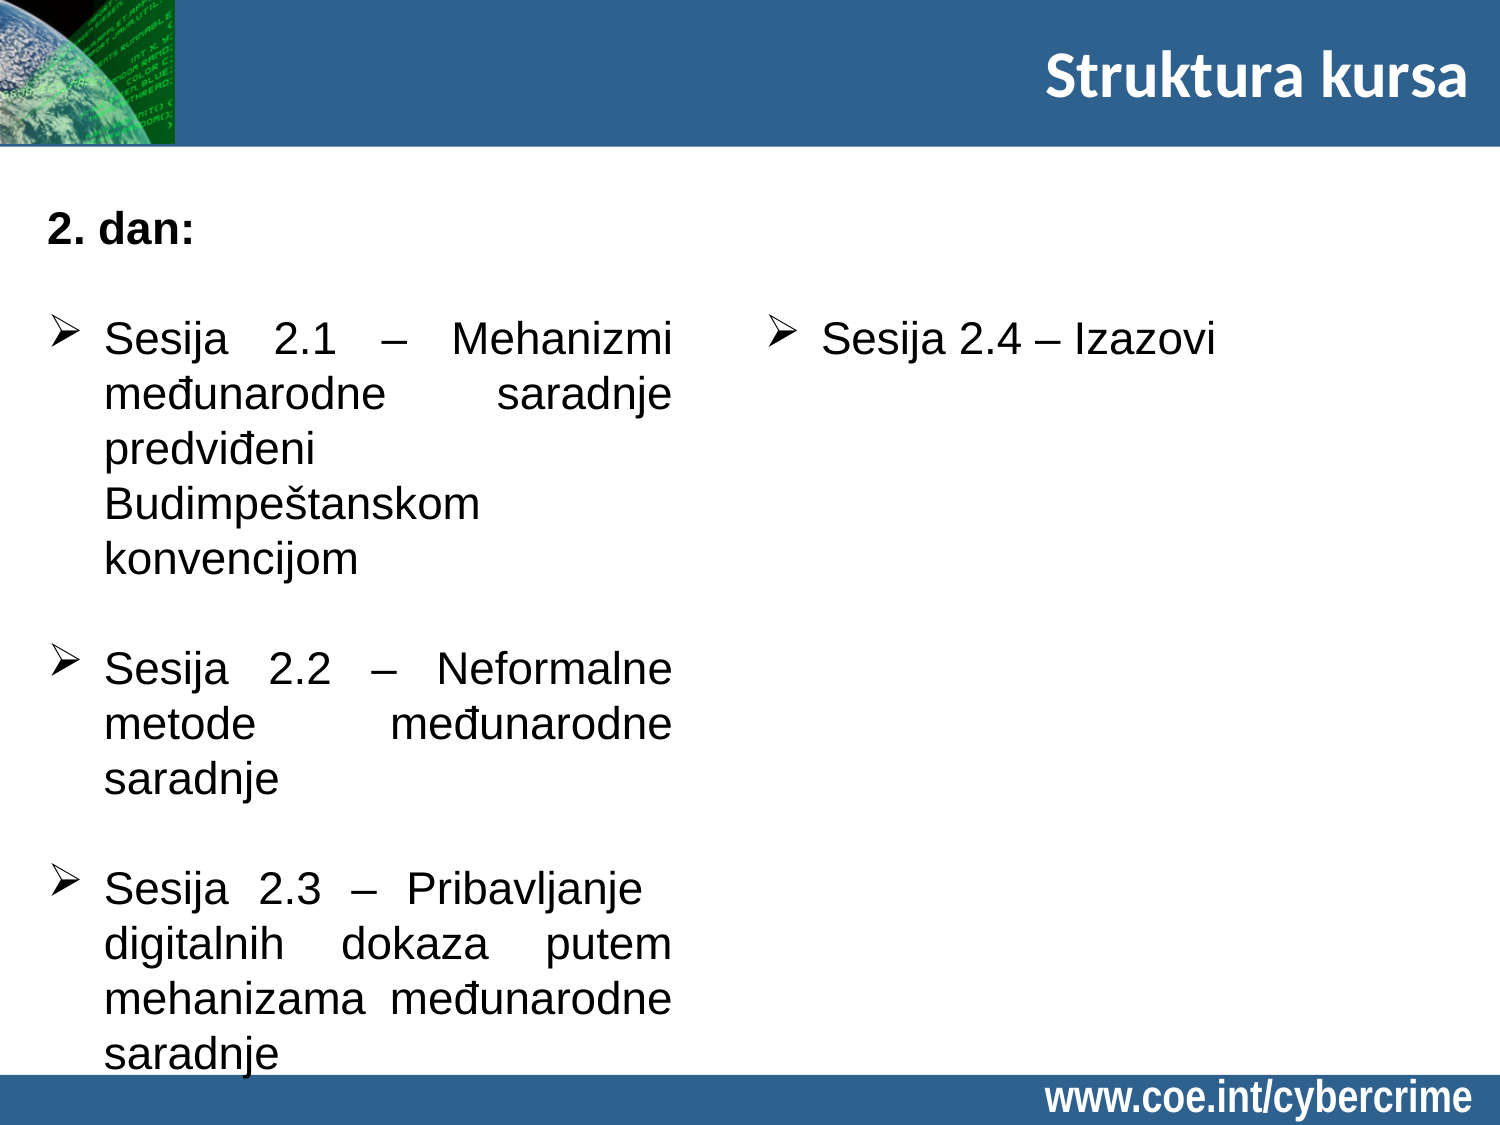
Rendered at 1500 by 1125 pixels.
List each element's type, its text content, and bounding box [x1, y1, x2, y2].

text_box www.coe.int/cybercrime [1030, 1059, 1500, 1125]
text_box Struktura kursa [177, 0, 1500, 149]
picture [0, 0, 175, 144]
text_box [0, 1073, 1030, 1125]
text_box 2. dan: Sesija 2.1 – Mehanizmi međunarodne saradnje predviđeni Budimpeštanskom konvencijom Sesija 2.2 – Neformalne metode međunarodne saradnje Sesija 2.3 – Pribavljanje digitalnih dokaza putem mehanizama međunarodne saradnje [32, 191, 688, 1086]
text_box Sesija 2.4 – Izazovi [749, 191, 1457, 372]
